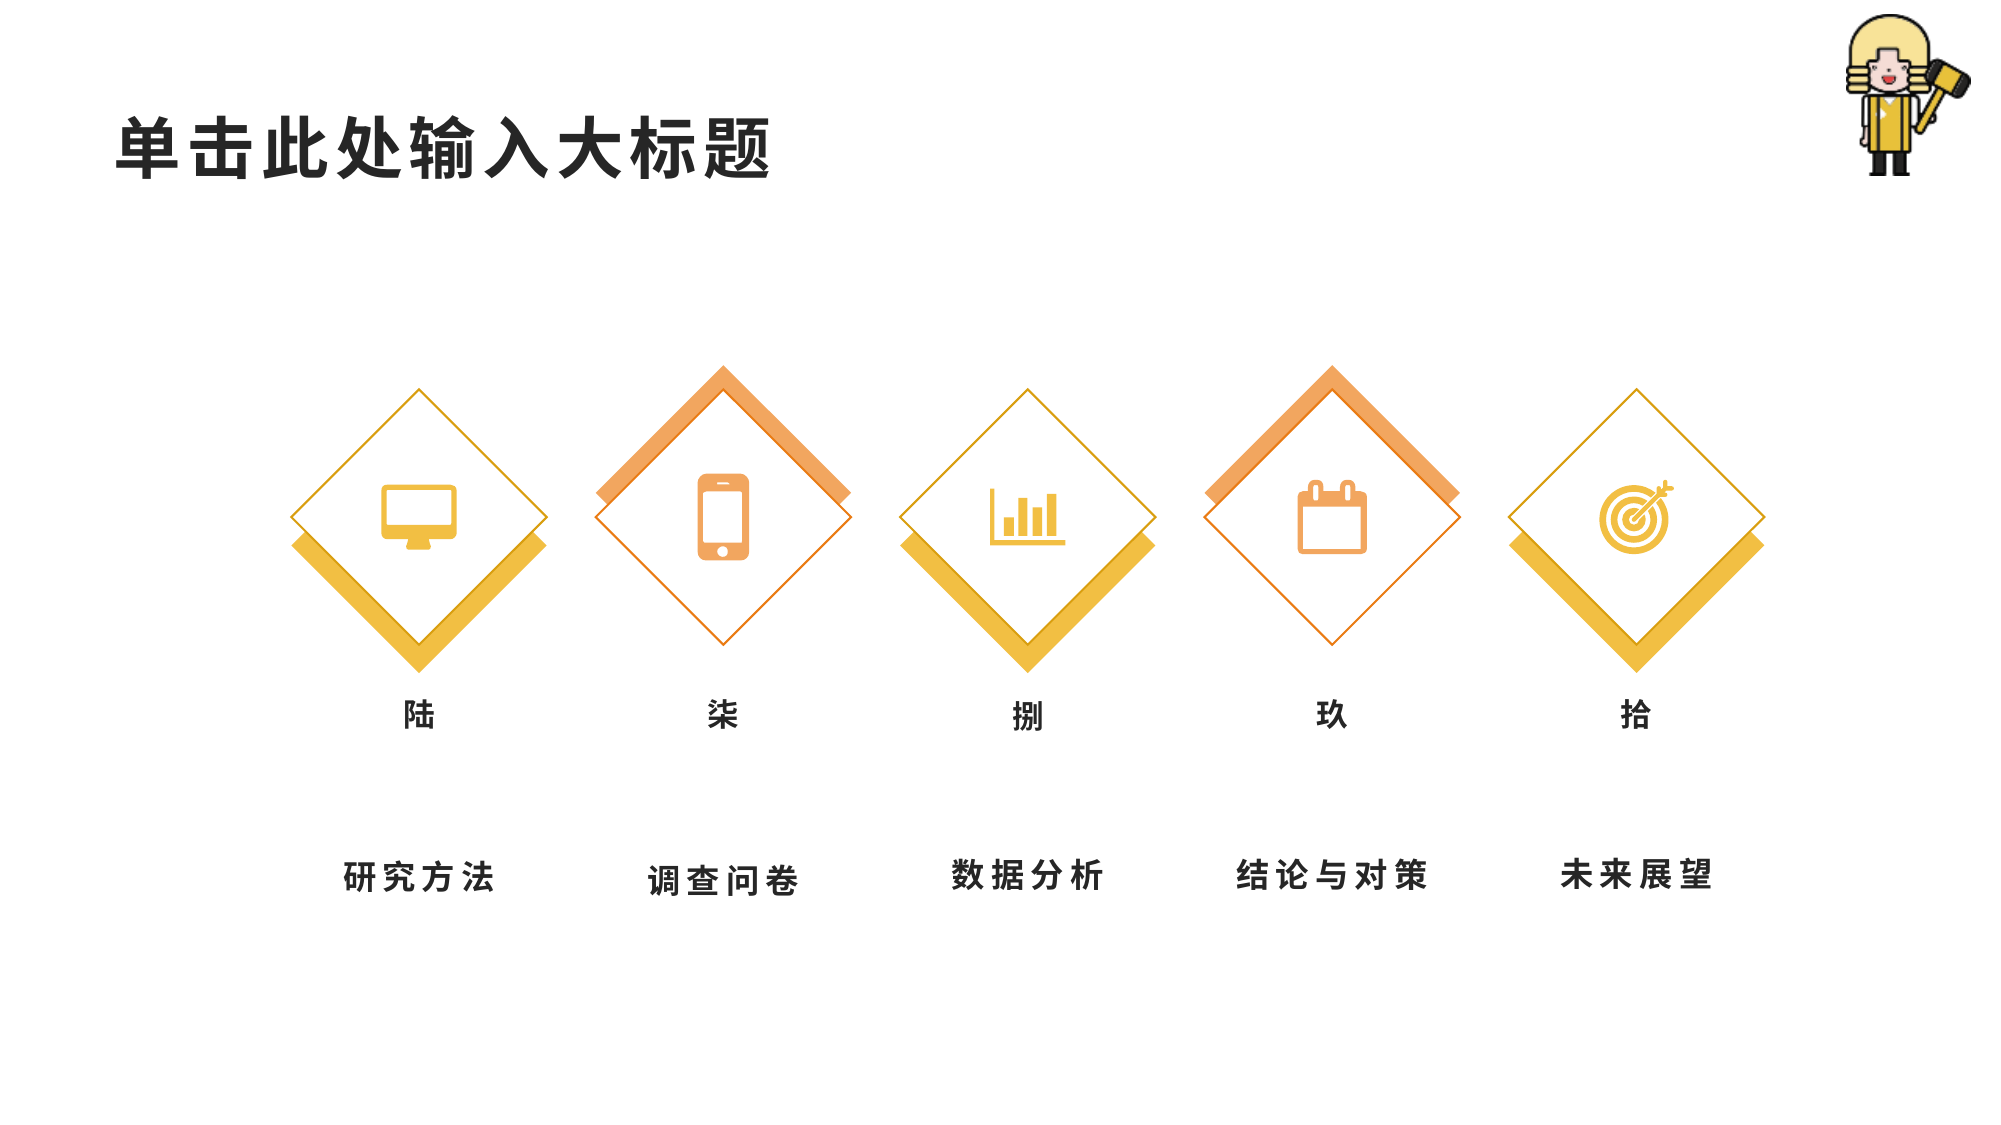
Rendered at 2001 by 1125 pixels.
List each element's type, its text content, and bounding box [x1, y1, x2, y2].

text_box 结论与对策 [1204, 745, 1460, 991]
text_box [594, 387, 853, 647]
text_box 研究方法 [291, 745, 547, 991]
text_box 未来展望 [1508, 745, 1765, 990]
text_box [1203, 363, 1462, 505]
text_box [381, 484, 457, 550]
text_box [898, 532, 1157, 669]
picture [1846, 14, 1971, 176]
text_box 拾 [1508, 667, 1765, 744]
text_box [1507, 387, 1766, 647]
text_box 捌 [900, 669, 1156, 745]
text_box [1507, 531, 1766, 667]
text_box 调查问卷 [595, 773, 852, 1019]
text_box [289, 387, 549, 647]
text_box 陆 [291, 667, 547, 744]
text_box [697, 473, 750, 561]
text_box [289, 532, 549, 667]
text_box 玖 [1204, 667, 1460, 744]
text_box [1297, 479, 1367, 555]
text_box [1599, 479, 1674, 555]
text_box [1203, 387, 1462, 647]
text_box [594, 363, 853, 505]
text_box [898, 387, 1157, 647]
text_box [990, 488, 1066, 546]
text_box 单击此处输入大标题 [99, 87, 1900, 202]
text_box 数据分析 [900, 745, 1156, 991]
text_box 柒 [595, 667, 852, 744]
